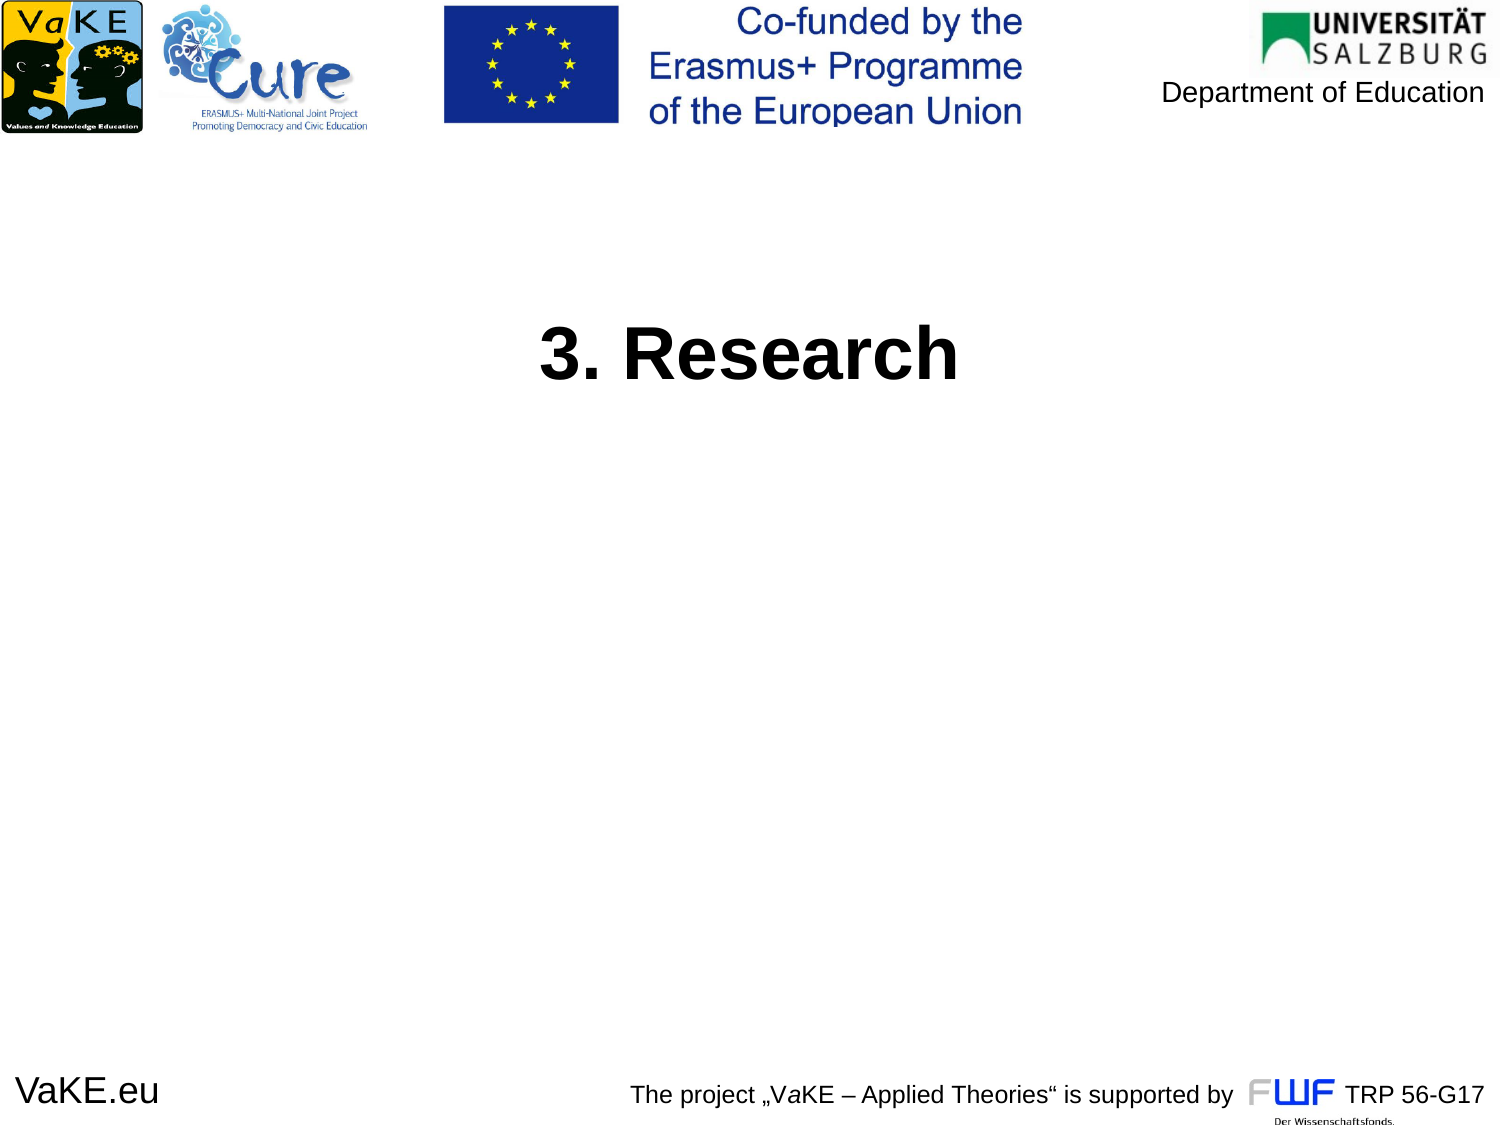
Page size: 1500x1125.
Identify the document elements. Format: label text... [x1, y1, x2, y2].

picture [1249, 1079, 1394, 1125]
picture [0, 0, 145, 135]
picture [1249, 0, 1500, 78]
text_box 3. Research [0, 296, 1500, 402]
